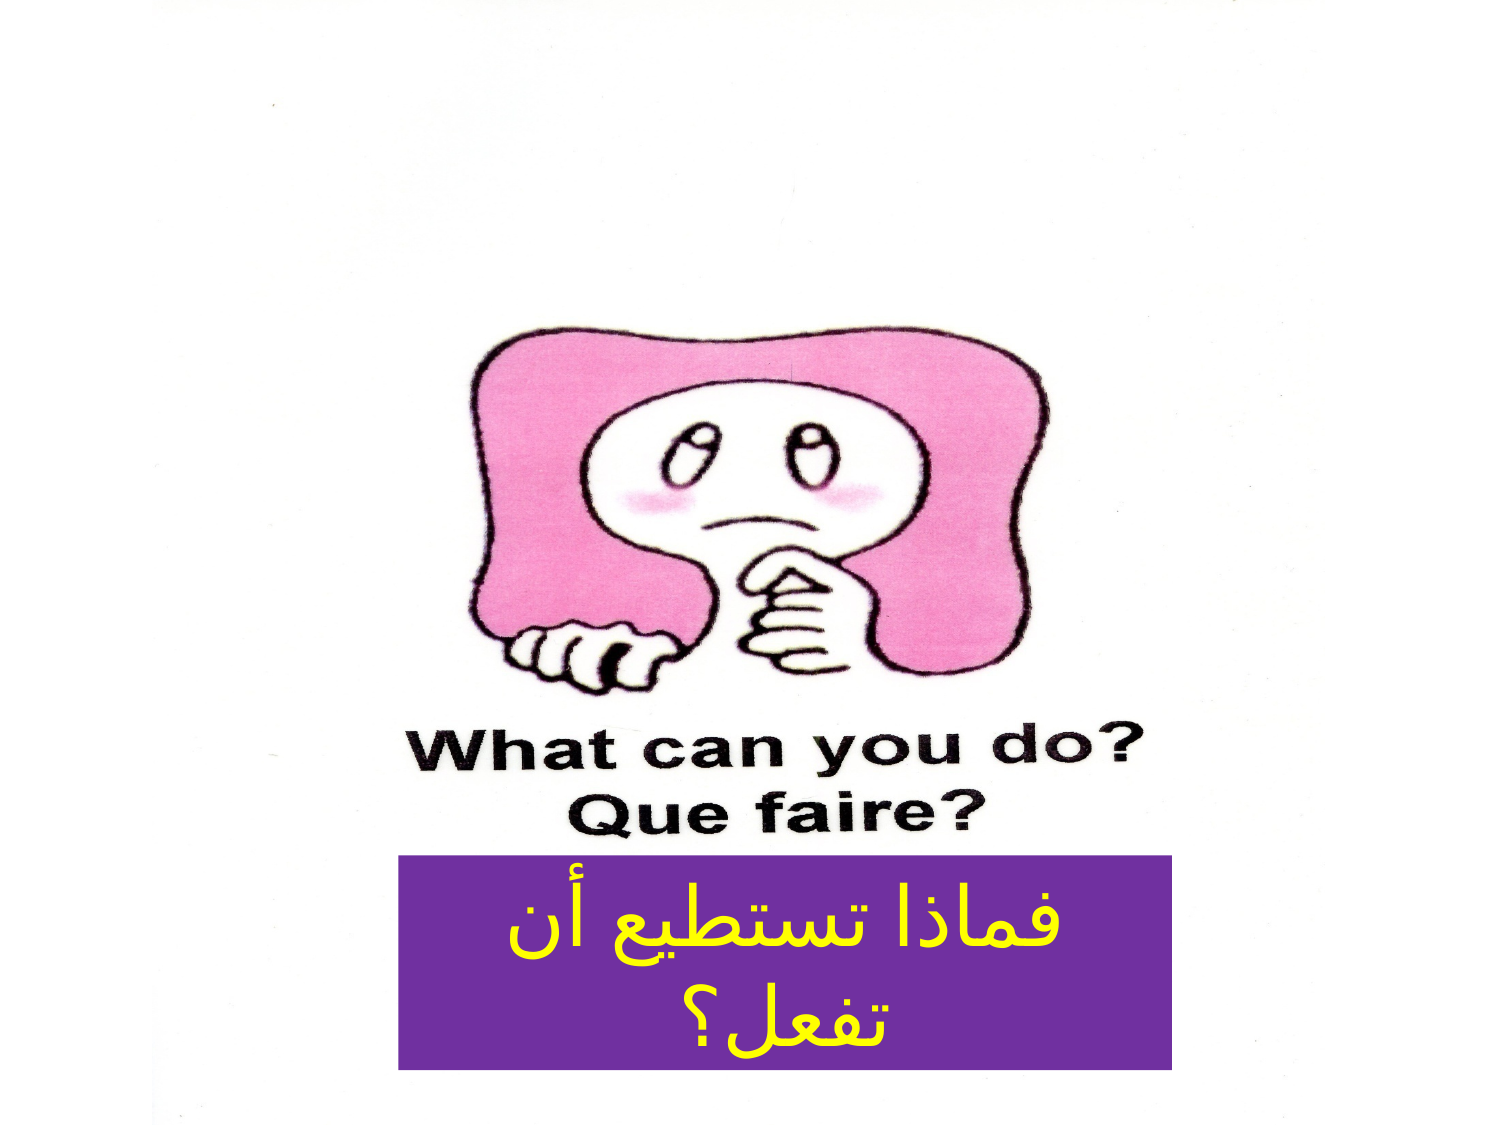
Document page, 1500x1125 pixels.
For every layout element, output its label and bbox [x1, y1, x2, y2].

picture [152, 0, 1325, 1125]
